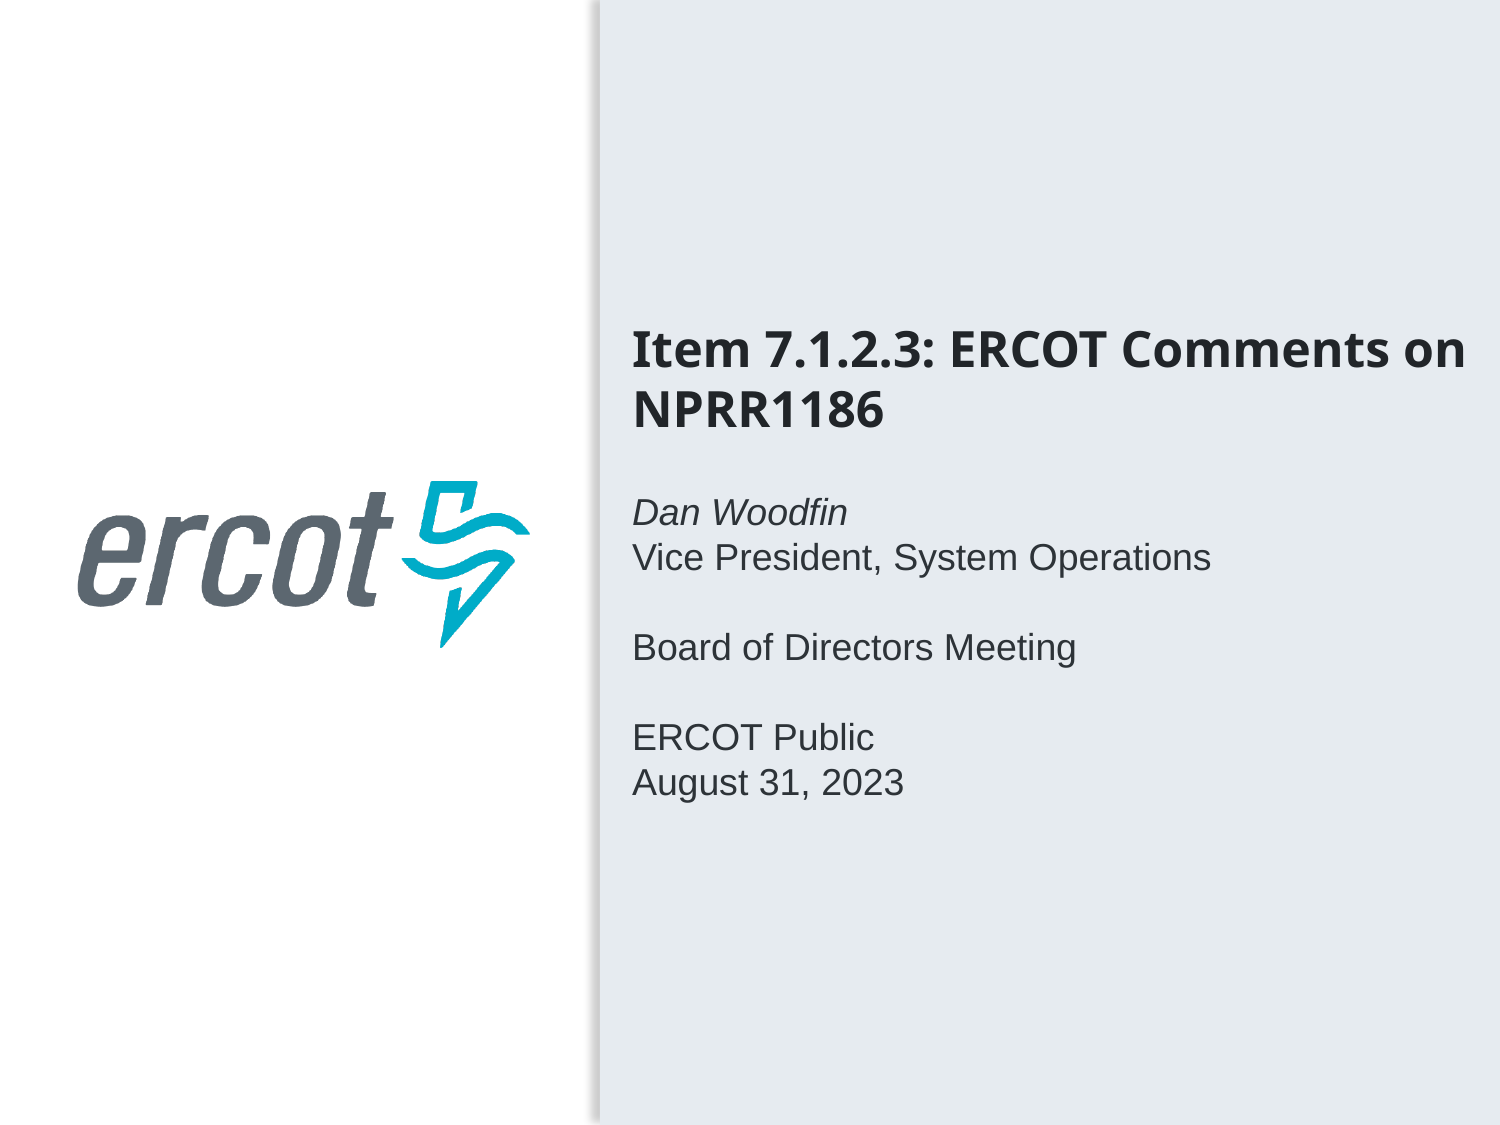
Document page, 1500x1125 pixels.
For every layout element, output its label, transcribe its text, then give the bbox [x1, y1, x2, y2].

text_box Item 7.1.2.3: ERCOT Comments on NPRR1186 Dan Woodfin Vice President, System Operations Board of Directors Meeting ERCOT Public August 31, 2023 [617, 310, 1500, 810]
picture [68, 471, 538, 654]
